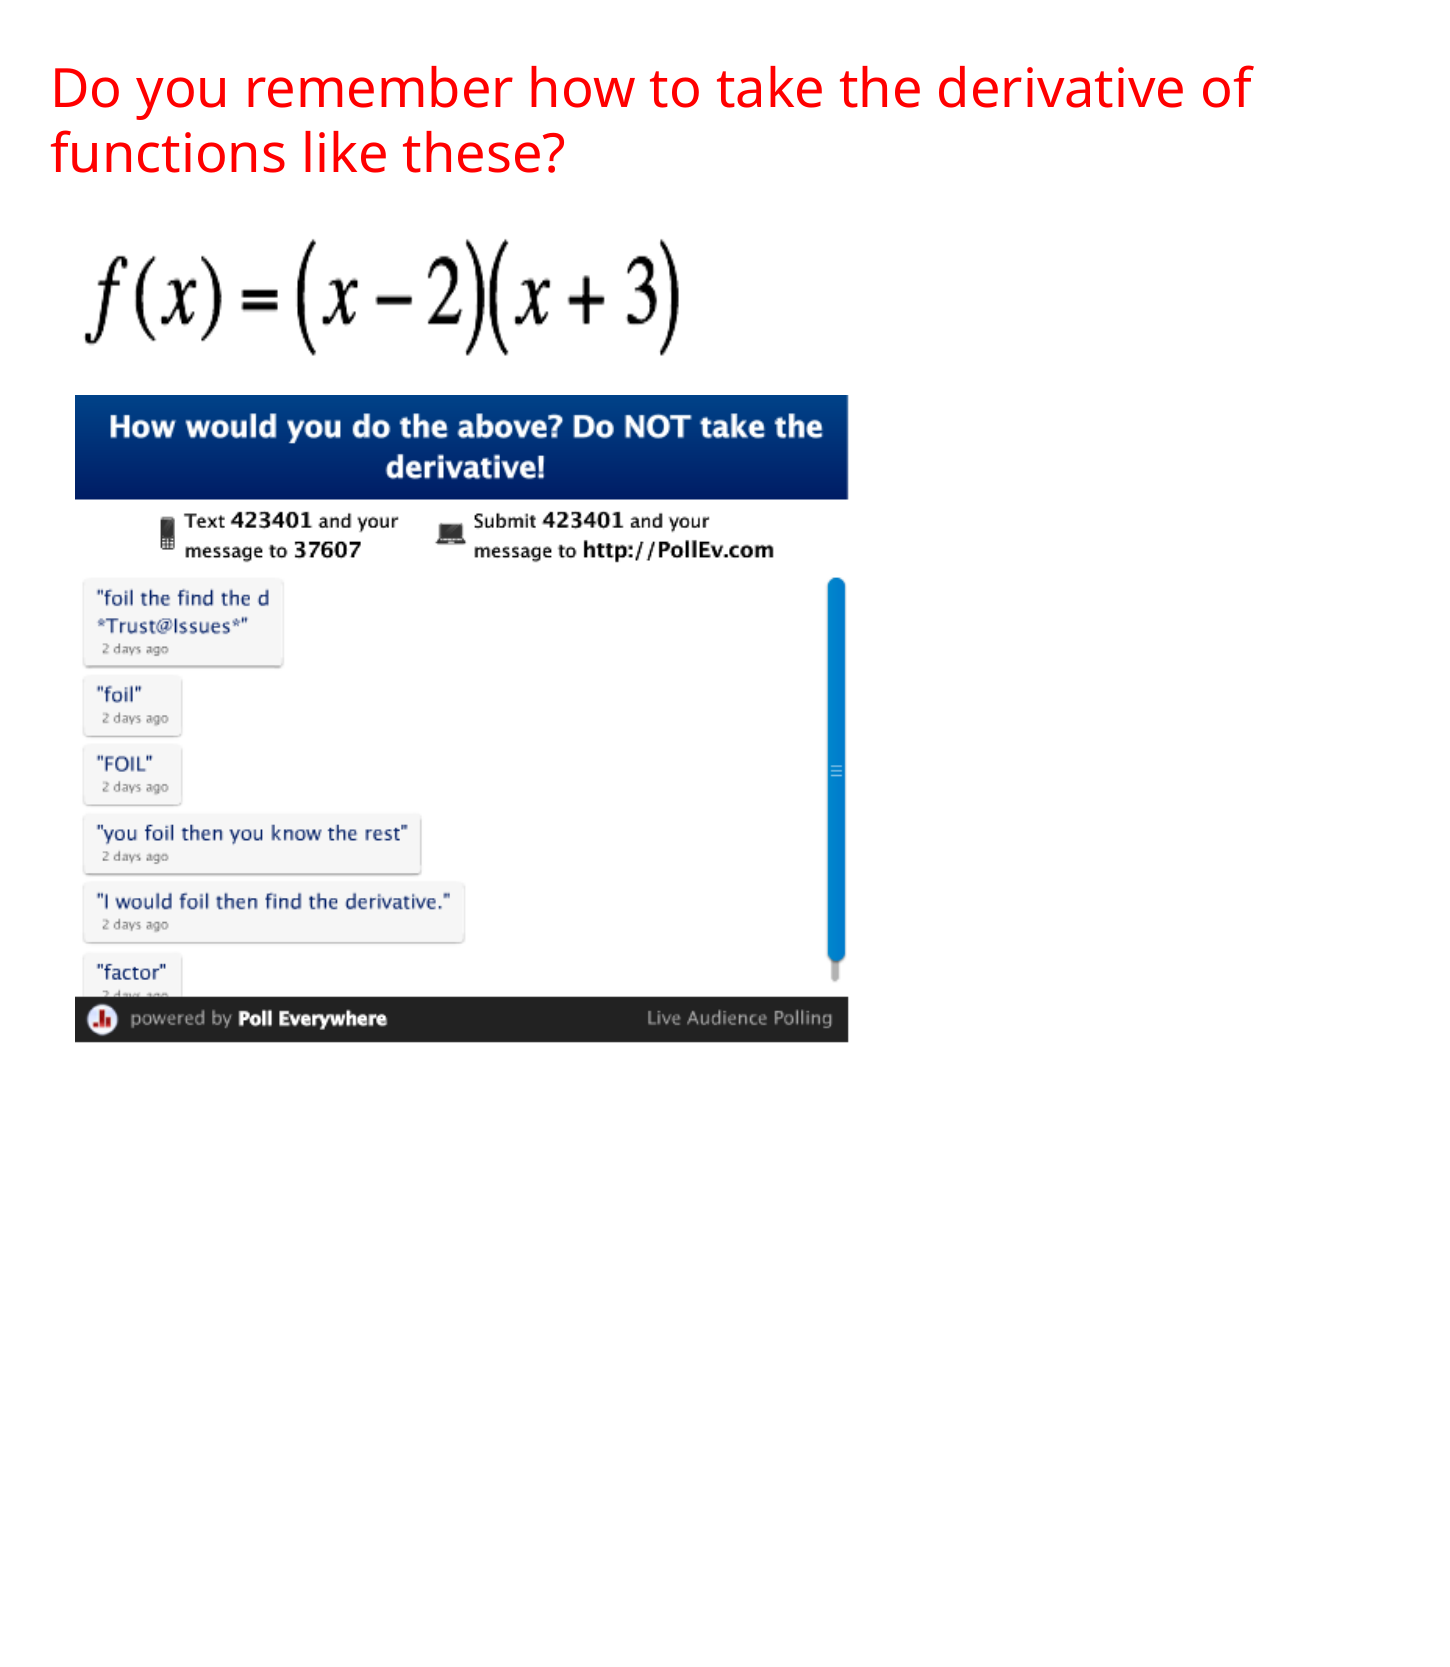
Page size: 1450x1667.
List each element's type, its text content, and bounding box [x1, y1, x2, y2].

picture [75, 395, 1450, 1546]
text_box Do you remember how to take the derivative of functions like these? [35, 45, 1341, 191]
picture [73, 233, 689, 363]
